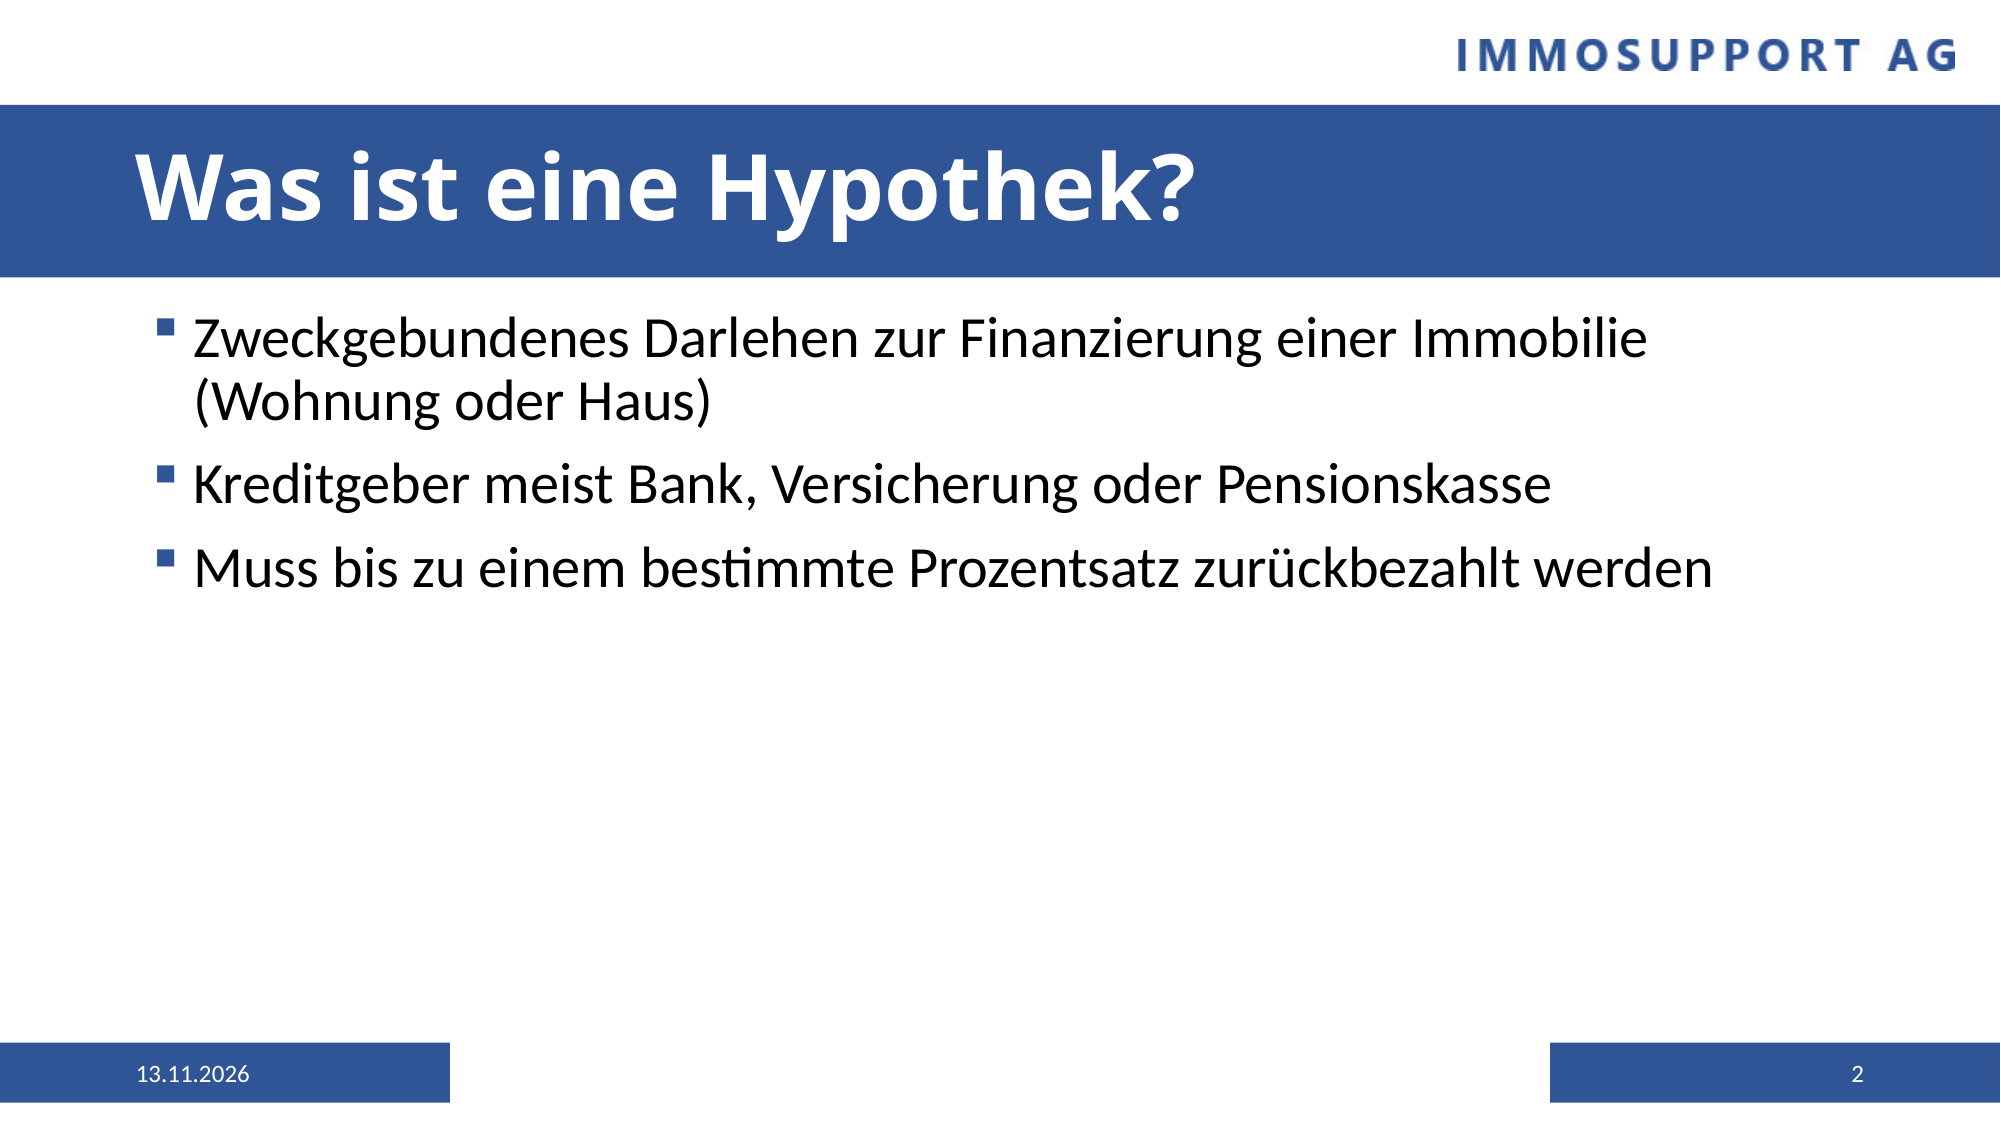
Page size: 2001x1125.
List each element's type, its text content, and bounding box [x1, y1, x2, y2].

slide_number 2 [1550, 1042, 2000, 1103]
list Zweckgebundenes Darlehen zur Finanzierung einer Immobilie (Wohnung oder Haus) Kreditgeber meist Bank, Versicherung oder Pensionskasse Muss bis zu einem bestimmte Prozentsatz zurückbezahlt werden [137, 299, 1863, 1014]
title Was ist eine Hypothek? [0, 104, 2000, 278]
picture [1458, 39, 1955, 71]
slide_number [0, 1042, 450, 1103]
